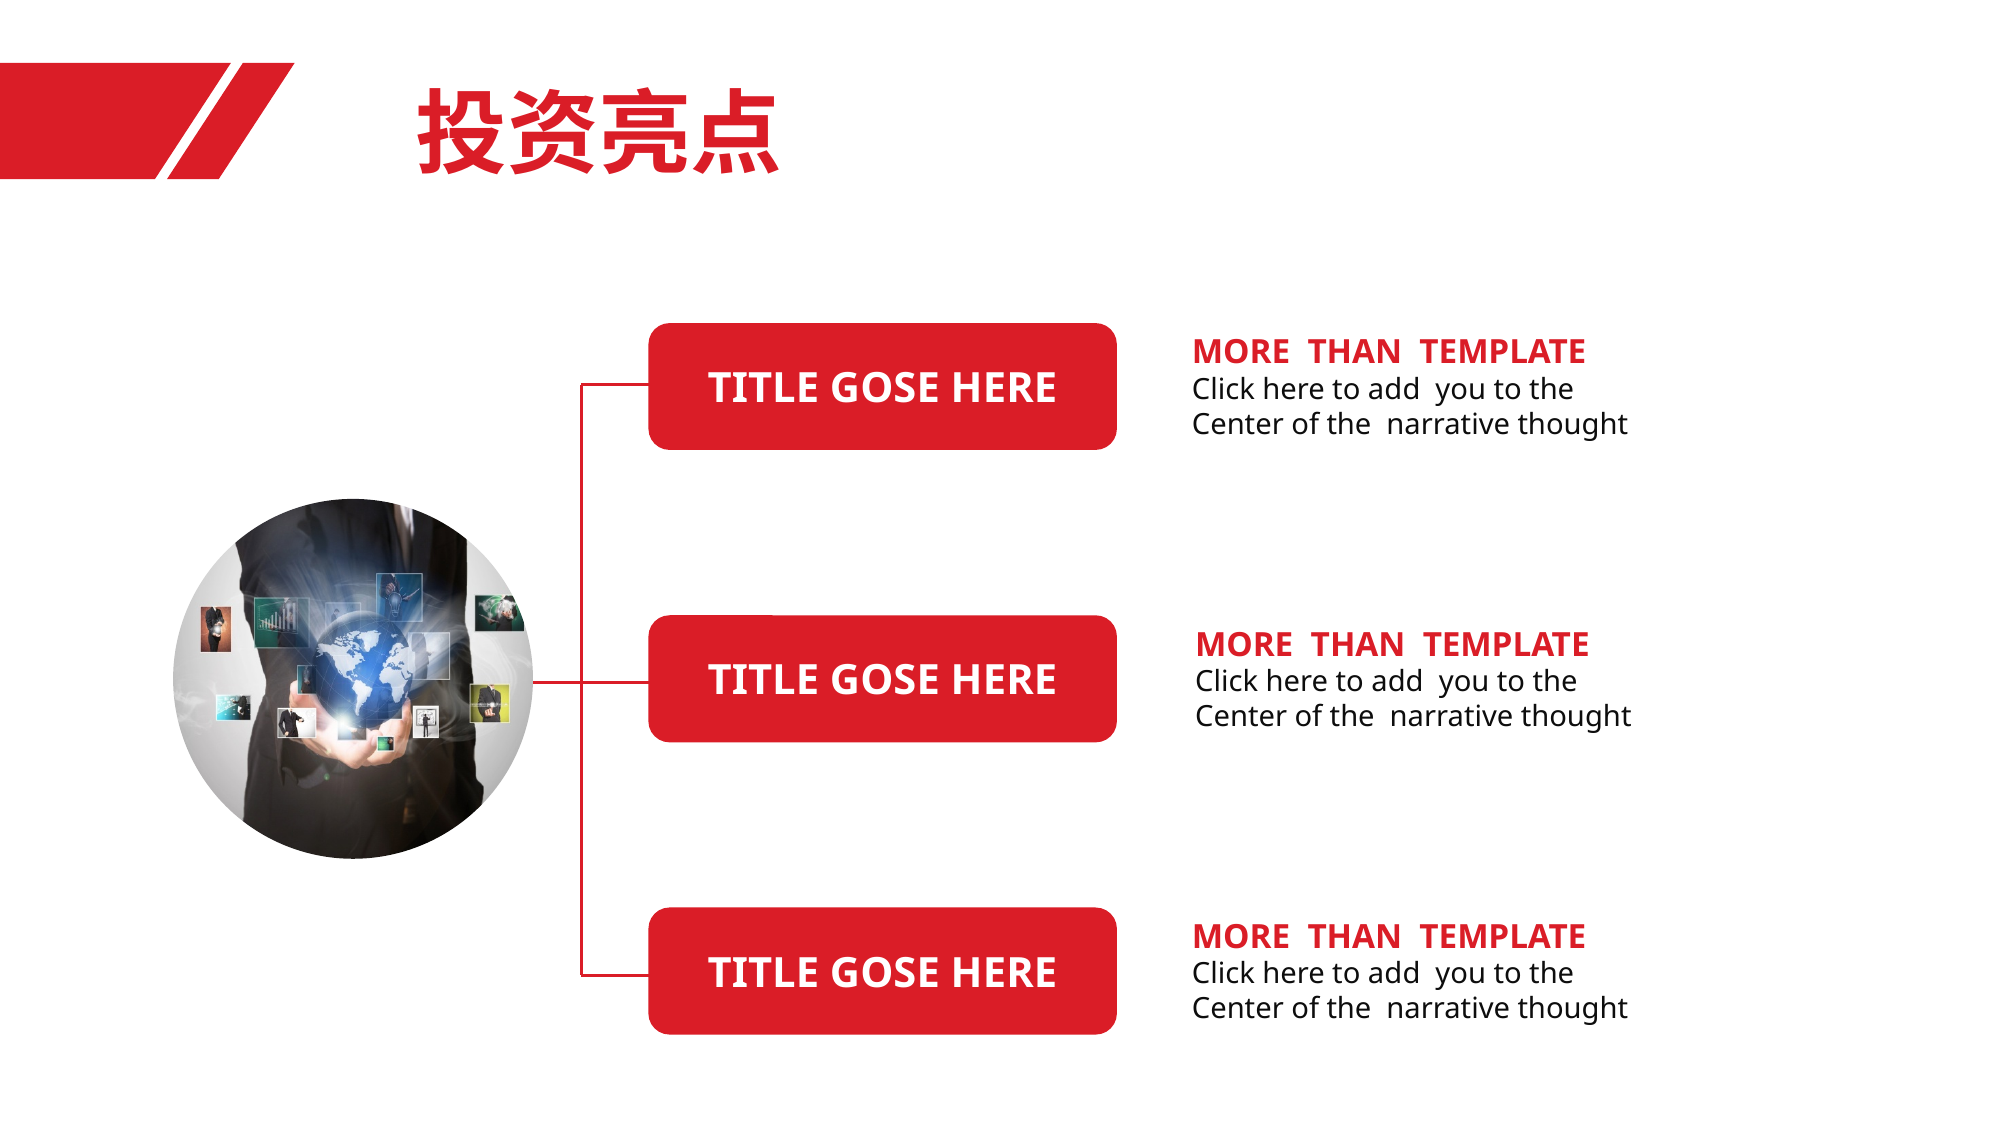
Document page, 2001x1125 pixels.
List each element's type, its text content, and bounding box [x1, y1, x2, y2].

text_box [172, 497, 535, 860]
text_box [703, 906, 1118, 1036]
text_box [703, 322, 1118, 451]
text_box TITLE GOSE HERE [693, 645, 1073, 711]
text_box TITLE GOSE HERE [703, 353, 1073, 418]
text_box TITLE GOSE HERE [693, 938, 702, 1003]
text_box [647, 906, 702, 1036]
text_box TITLE GOSE HERE [703, 938, 1073, 1003]
text_box [647, 614, 1118, 744]
text_box MORE THAN TEMPLATE Click here to add you to the Center of the narrative thought [1180, 615, 1647, 820]
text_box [0, 62, 295, 180]
text_box [647, 322, 702, 451]
text_box 投资亮点 [401, 67, 798, 193]
text_box MORE THAN TEMPLATE Click here to add you to the Center of the narrative thought [1177, 323, 1644, 528]
text_box TITLE GOSE HERE [693, 353, 702, 418]
text_box MORE THAN TEMPLATE Click here to add you to the Center of the narrative thought [1177, 907, 1644, 1113]
